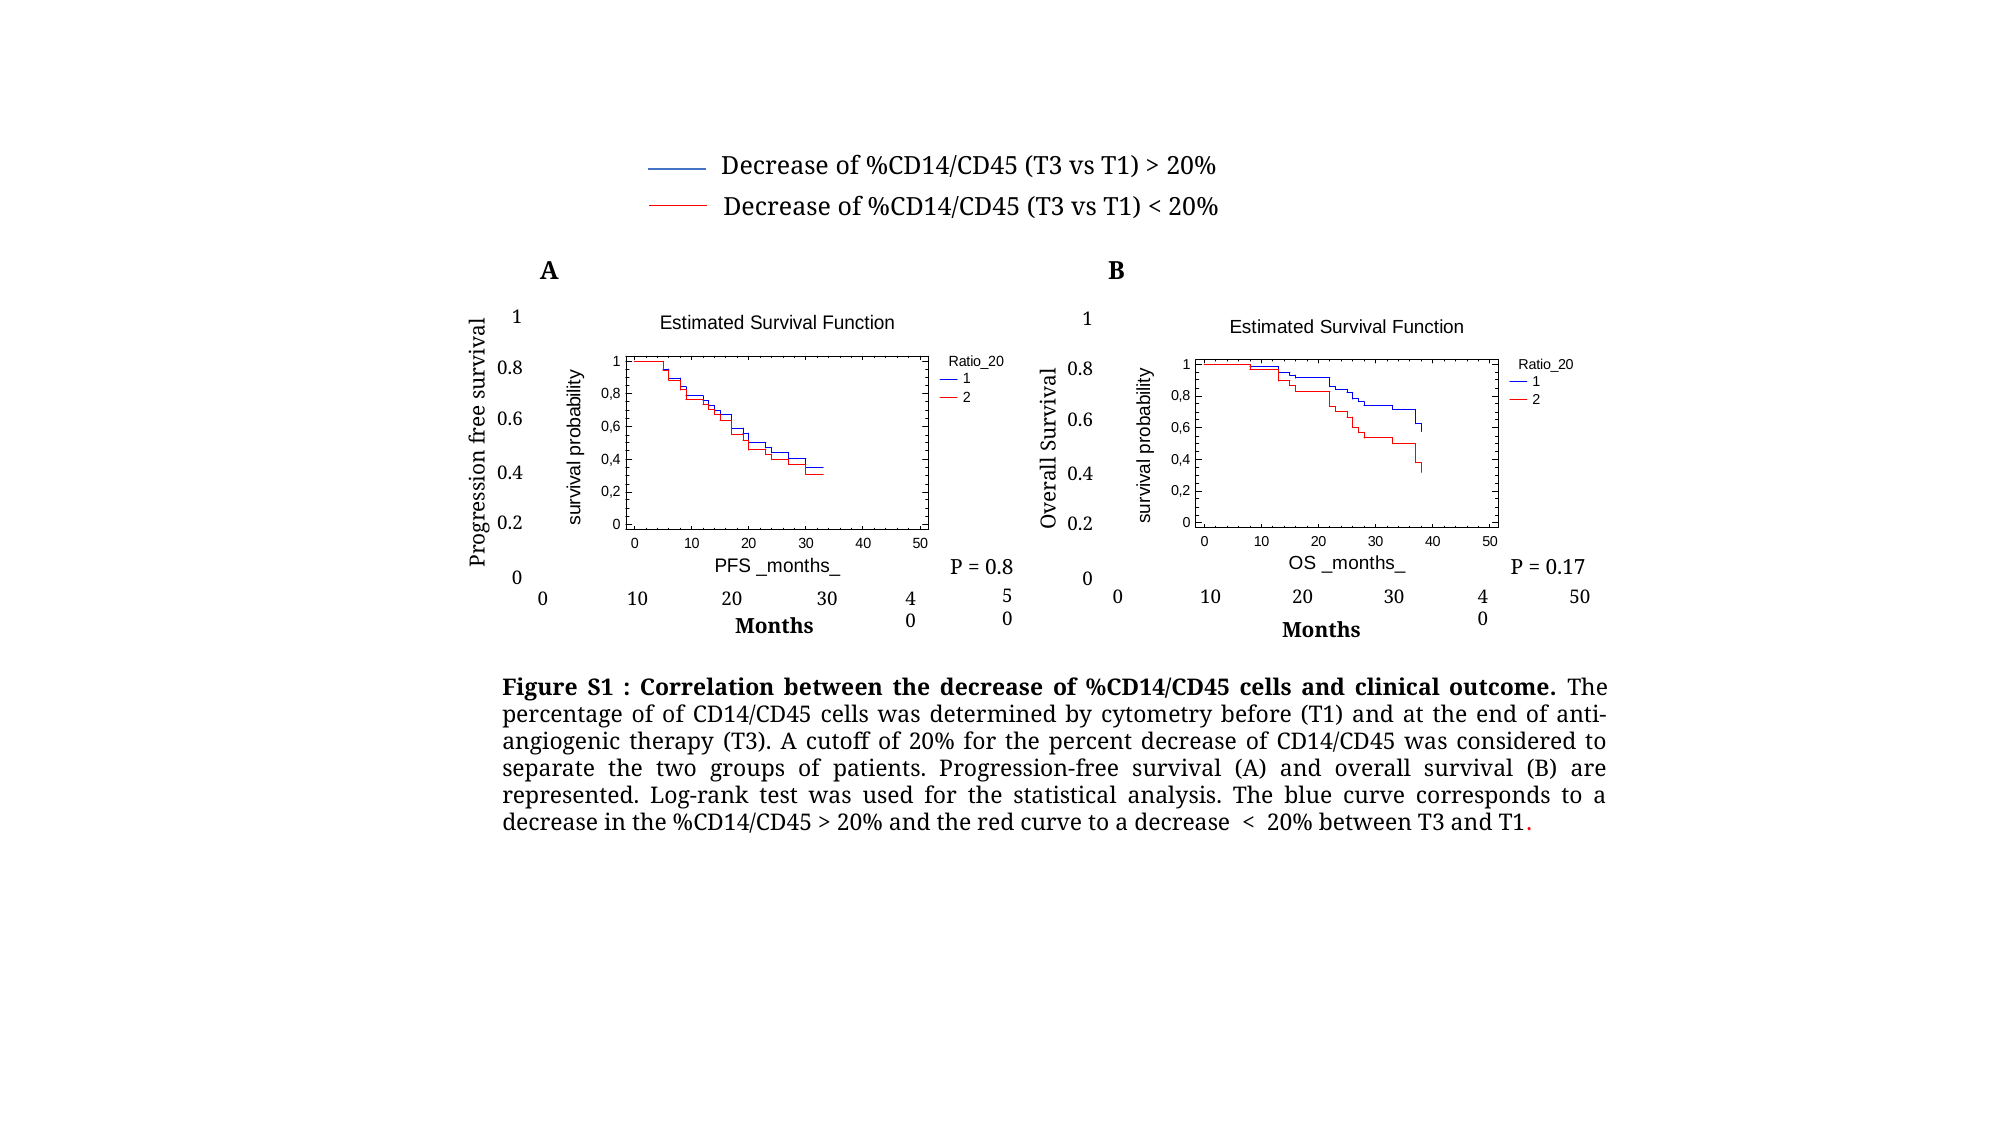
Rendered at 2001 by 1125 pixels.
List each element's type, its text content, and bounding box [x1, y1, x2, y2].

text_box 0.2 [497, 503, 520, 541]
text_box 0 [497, 558, 538, 596]
text_box Decrease of %CD14/CD45 (T3 vs T1) < 20% [708, 183, 1235, 228]
picture [1090, 300, 1604, 587]
text_box 1 [497, 297, 520, 336]
text_box Months [720, 605, 829, 646]
text_box 0.8 [1052, 349, 1090, 387]
text_box 0.4 [1052, 454, 1090, 492]
text_box Months [1267, 609, 1376, 650]
text_box 1 [1067, 298, 1108, 337]
text_box B [1093, 246, 1140, 292]
text_box 20 [1277, 587, 1328, 609]
text_box Overall Survival [1035, 353, 1068, 545]
text_box 0 [1098, 587, 1138, 615]
text_box 10 [1185, 587, 1236, 615]
picture [520, 295, 1035, 591]
text_box 20 [706, 591, 758, 617]
text_box 0 [522, 591, 563, 617]
text_box 50 [987, 576, 1037, 637]
text_box 40 [1462, 587, 1512, 637]
text_box 0 [1067, 559, 1108, 597]
text_box 0.4 [497, 453, 520, 491]
text_box 40 [890, 591, 940, 639]
text_box Figure S1 : Correlation between the decrease of %CD14/CD45 cells and clinical outcome. The percentage of of CD14/CD45 cells was determined by cytometry before (T1) and at the end of anti-angiogenic therapy (T3). A cutoff of 20% for the percent decrease of CD14/CD45 was considered to separate the two groups of patients. Progression-free survival (A) and overall survival (B) are represented. Log-rank test was used for the statistical analysis. The blue curve corresponds to a decrease in the %CD14/CD45 > 20% and the red curve to a decrease < 20% between T3 and T1. [487, 665, 1623, 843]
text_box A [525, 247, 574, 292]
text_box Decrease of %CD14/CD45 (T3 vs T1) > 20% [706, 142, 1233, 188]
text_box Progression free survival [456, 303, 497, 583]
text_box 30 [801, 591, 853, 617]
text_box 30 [1368, 587, 1420, 615]
text_box 0.8 [497, 347, 520, 386]
text_box 0.6 [497, 399, 520, 437]
text_box 50 [1554, 577, 1606, 615]
text_box 10 [592, 591, 663, 617]
text_box 0.6 [1052, 400, 1090, 438]
text_box 0.2 [1052, 504, 1090, 542]
